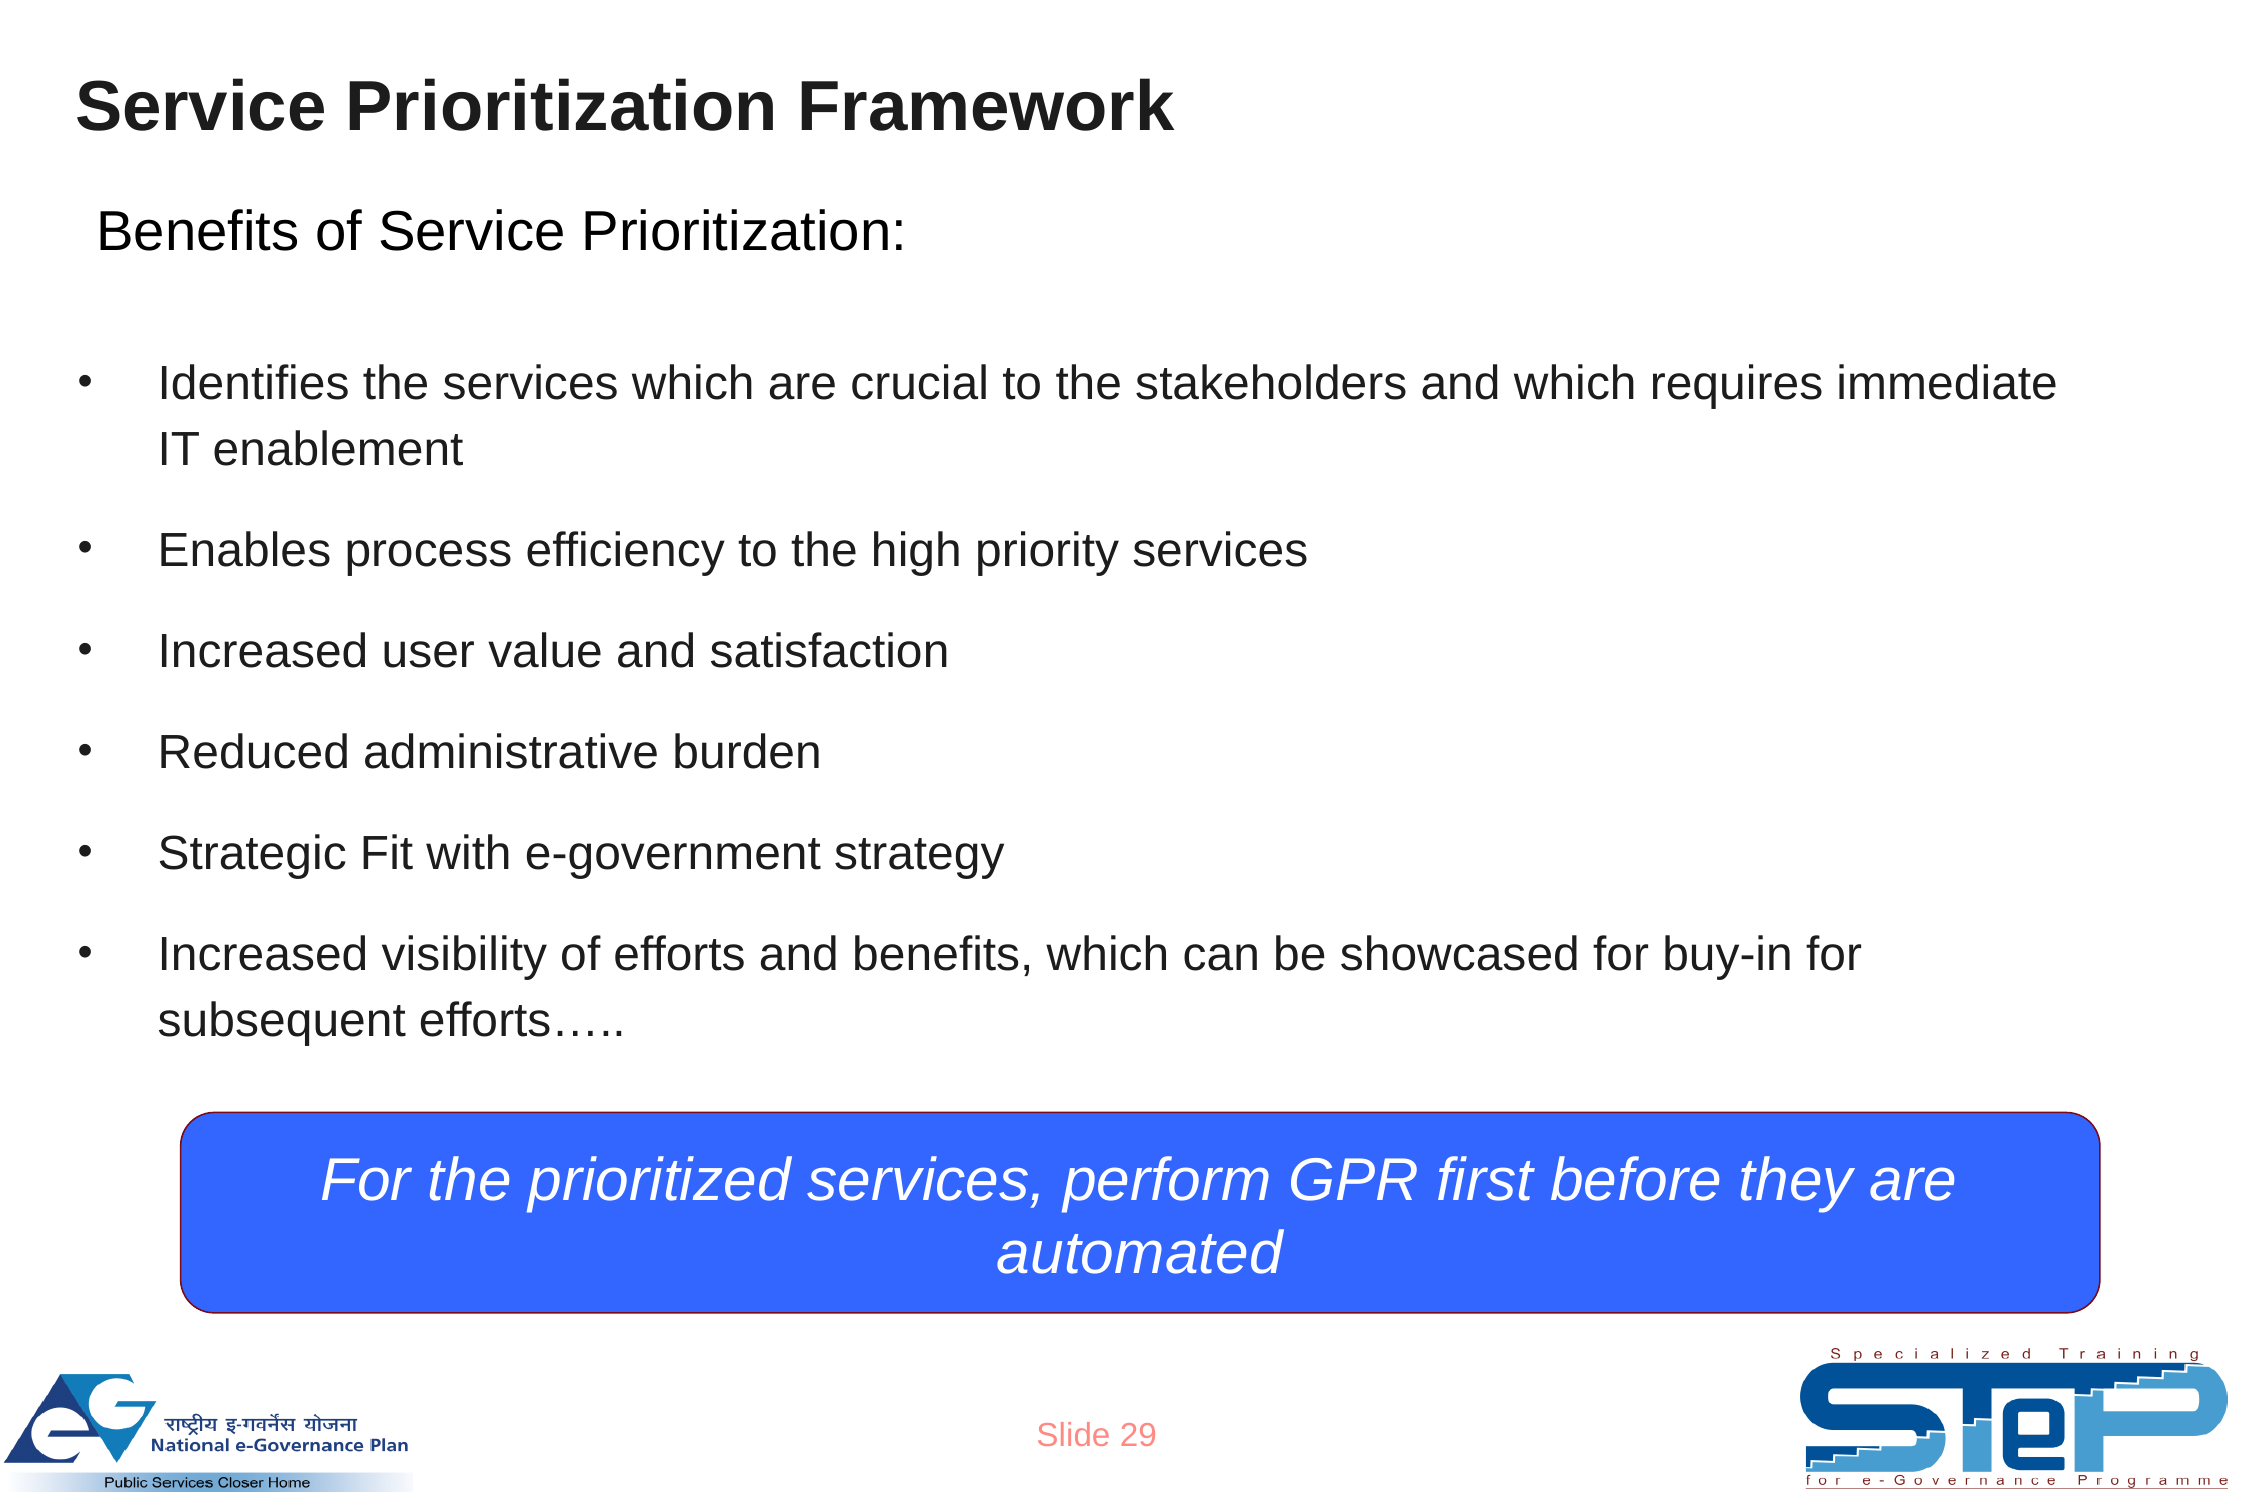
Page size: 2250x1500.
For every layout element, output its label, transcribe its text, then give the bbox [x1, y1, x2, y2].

text_box Identifies the services which are crucial to the stakeholders and which requires immediate IT enablement Enables process efficiency to the high priority services Increased user value and satisfaction Reduced administrative burden Strategic Fit with e-government strategy Increased visibility of efforts and benefits, which can be showcased for buy-in for subsequent efforts….. [56, 332, 2100, 1057]
picture [1800, 1348, 2228, 1489]
picture [3, 1374, 413, 1492]
text_box For the prioritized services, perform GPR first before they are automated [180, 1112, 2100, 1313]
text_box Benefits of Service Prioritization: [75, 201, 1913, 332]
title Service Prioritization Framework [74, 59, 2119, 201]
